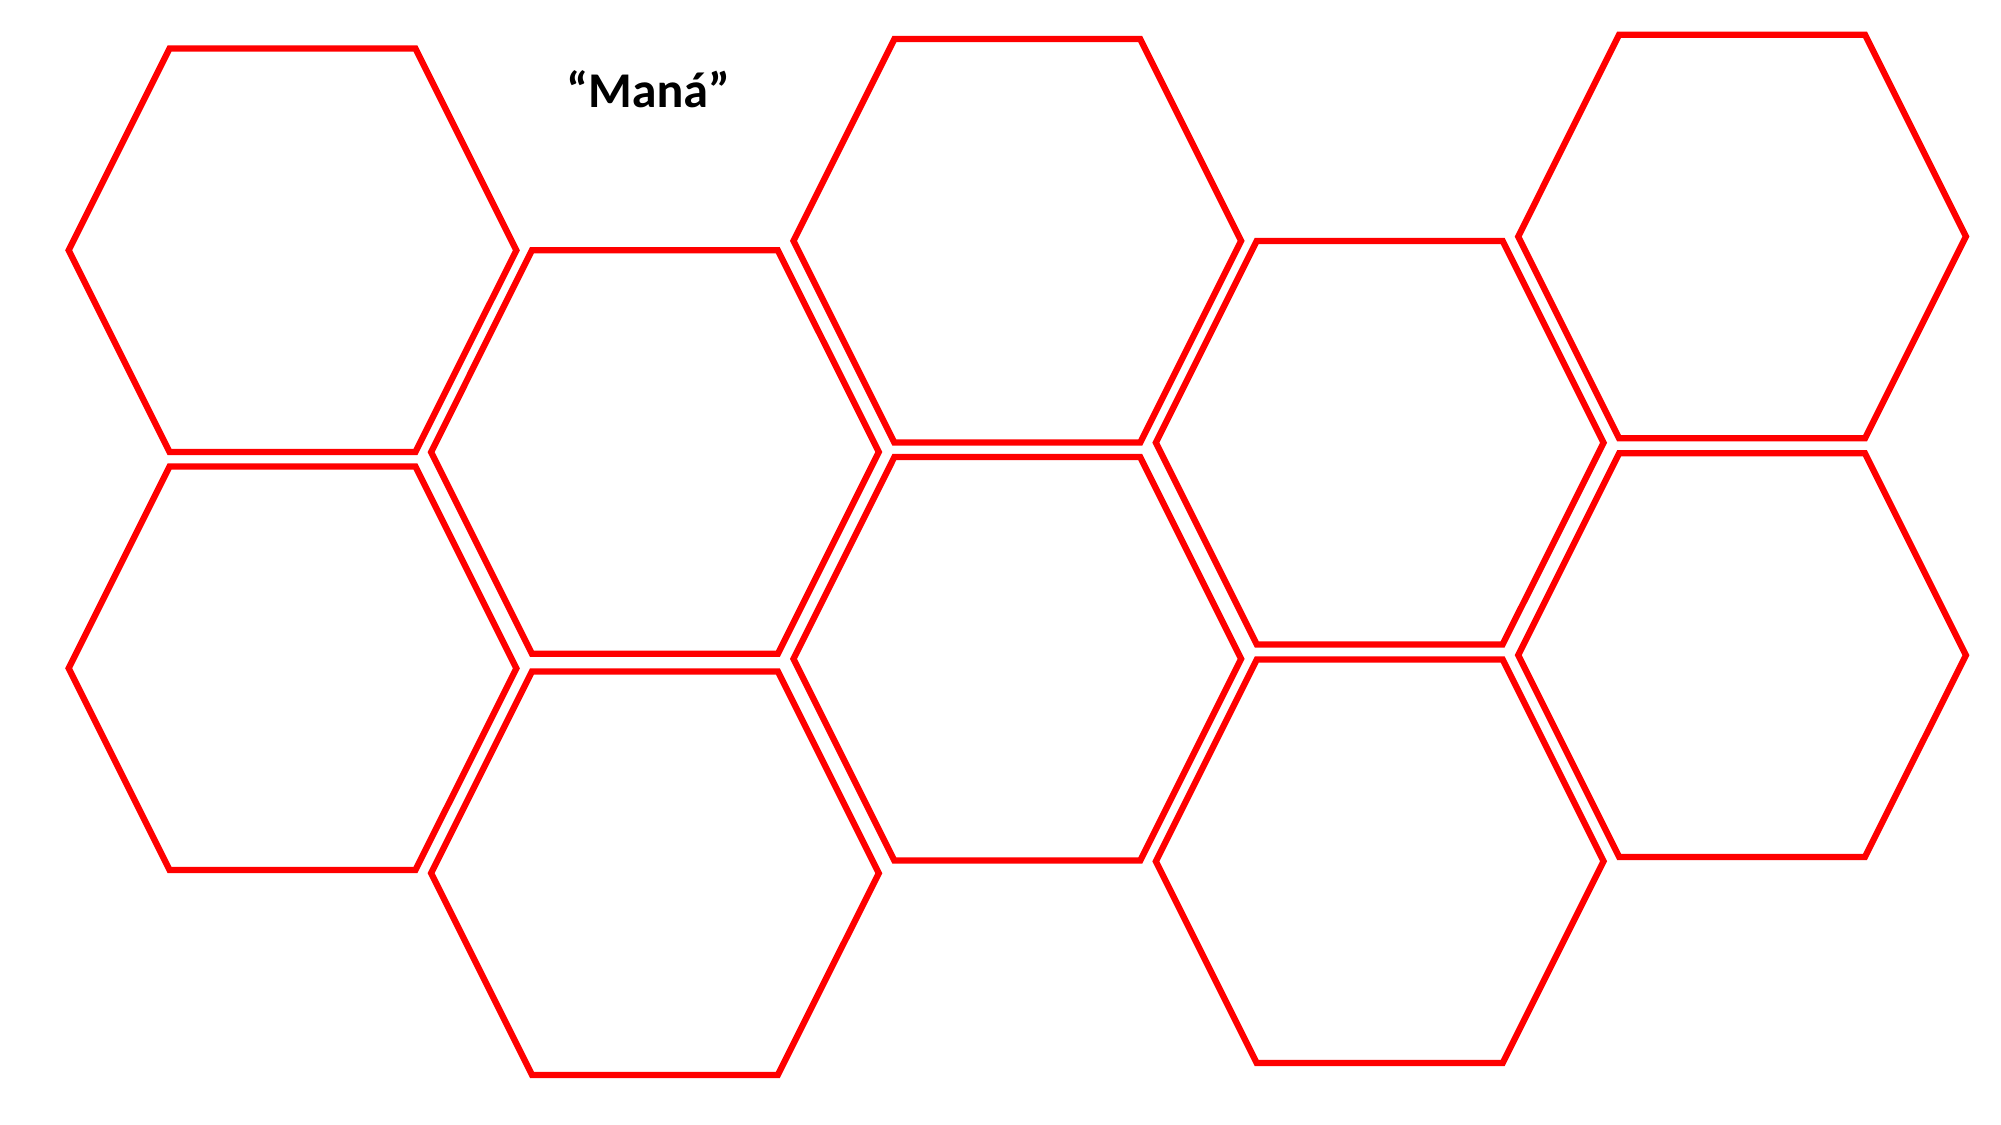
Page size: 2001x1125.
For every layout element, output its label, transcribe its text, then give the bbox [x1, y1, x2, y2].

text_box [792, 38, 1243, 444]
text_box [429, 249, 880, 655]
text_box [1154, 239, 1605, 646]
text_box [1154, 658, 1605, 1065]
text_box [1517, 33, 1968, 440]
text_box [429, 670, 880, 1076]
text_box “Maná” [551, 49, 745, 125]
text_box [67, 465, 518, 872]
text_box [1517, 452, 1968, 858]
text_box [67, 47, 518, 454]
text_box [792, 456, 1243, 862]
